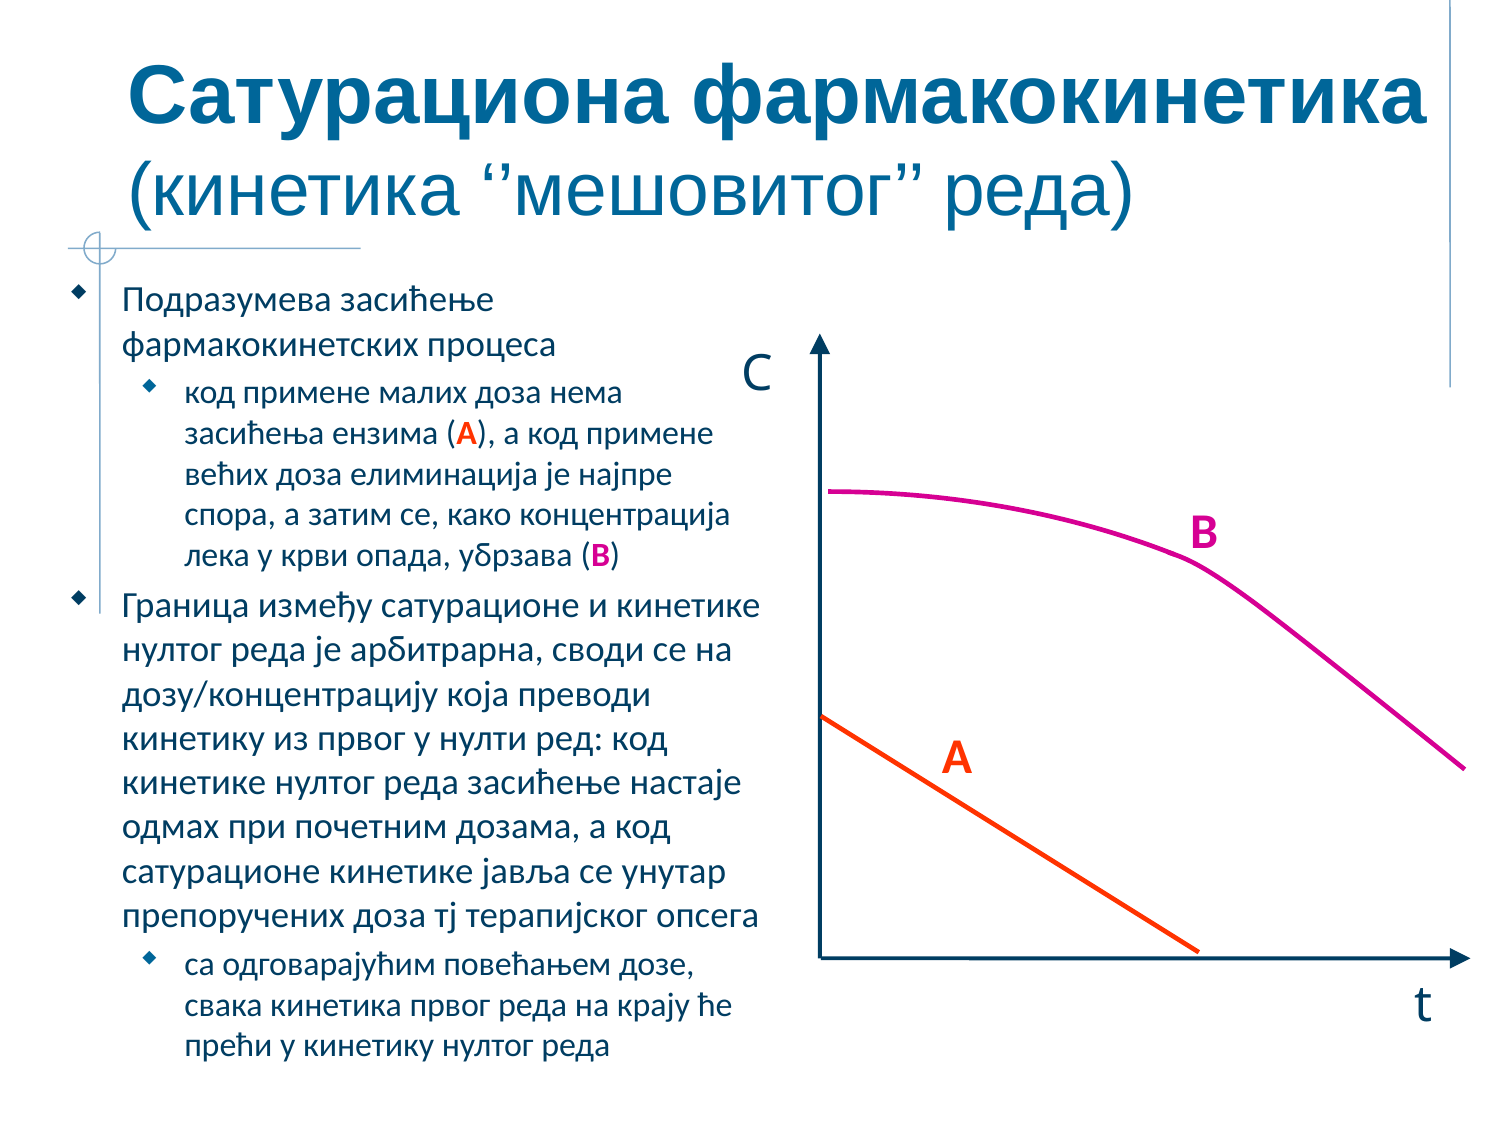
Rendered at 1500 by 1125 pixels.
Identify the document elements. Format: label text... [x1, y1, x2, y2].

title Сатурациона фармакокинетика (кинетика ‘’мешовитог’’ реда) [111, 49, 1471, 238]
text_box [163, 332, 1500, 1125]
list Подразумева засићење фармакокинетских процеса код примене малих доза нема засићења ензима (A), а код примене већих доза елиминација је најпре спора, а затим се, како концентрација лека у крви опада, убрзава (B) Граница између сатурационе и кинетике нултог реда је арбитрарна, своди се на дозу/концентрацију која преводи кинетику из првог у нулти ред: код кинетике нултог реда засићење настаје одмах при почетним дозама, а код сатурационе кинетике јавља се унутар препоручених доза тј терапијског опсега са одговарајућим повећањем дозе, свака кинетика првог реда на крају ће прећи у кинетику нултог реда [52, 266, 786, 1125]
